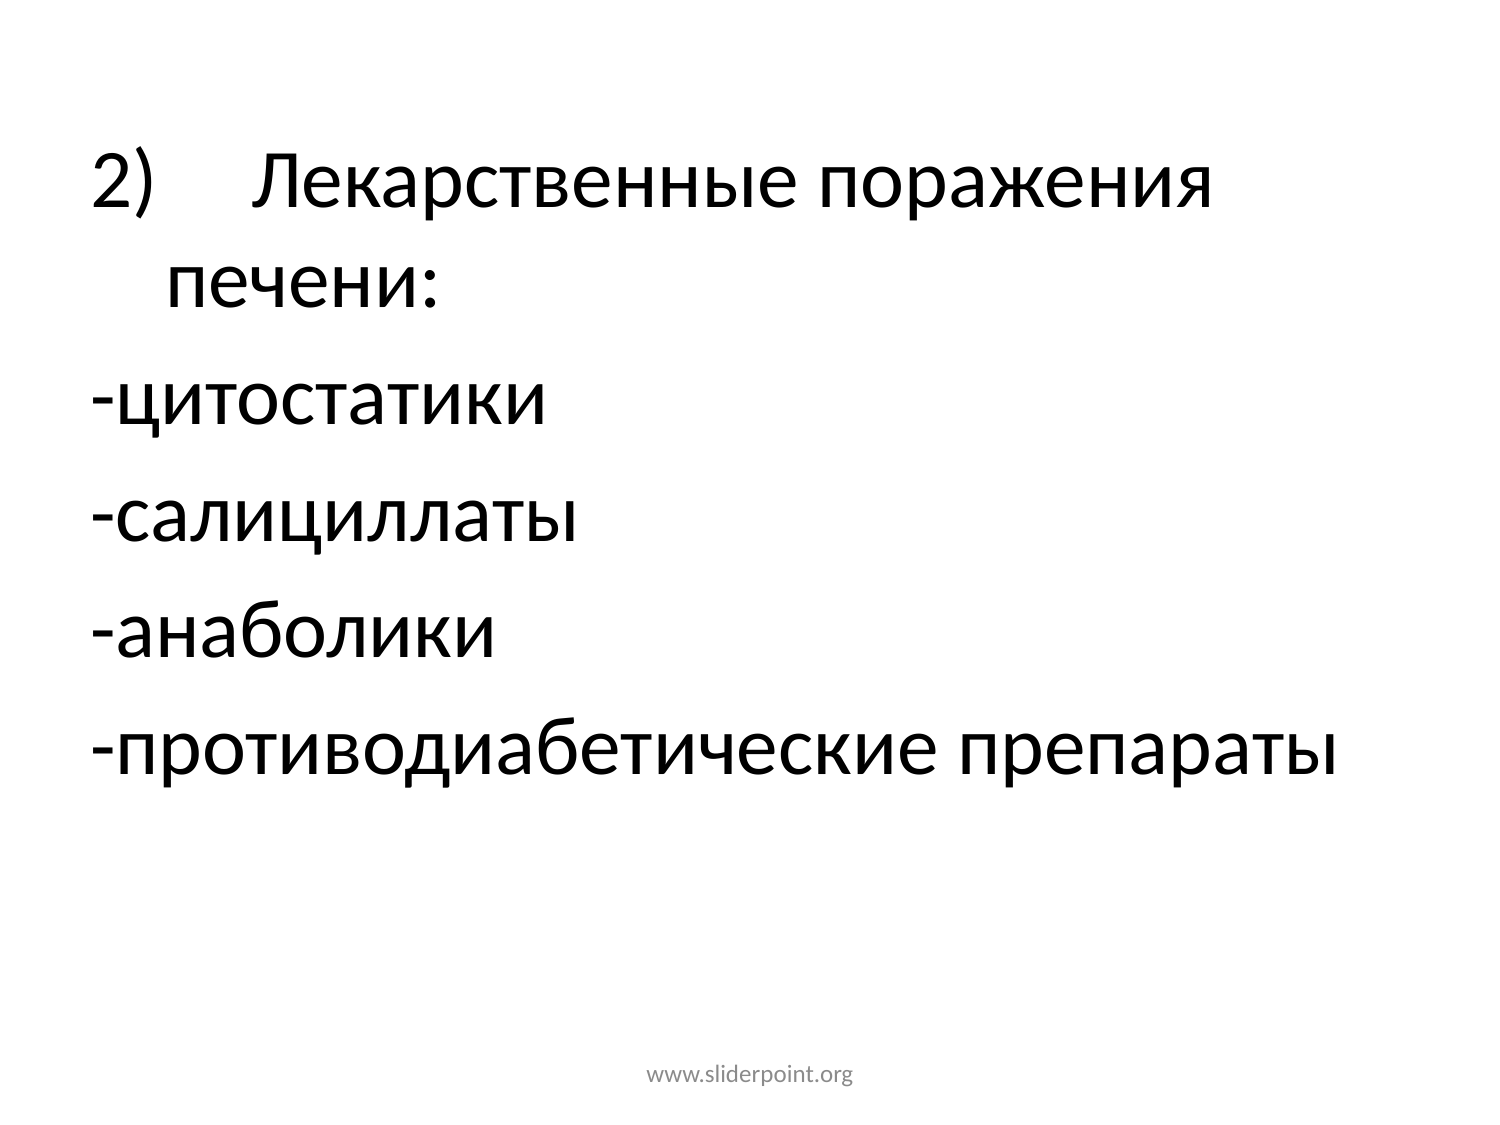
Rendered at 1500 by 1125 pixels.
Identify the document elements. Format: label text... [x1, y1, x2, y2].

footer www.sliderpoint.org [512, 1042, 988, 1103]
list 2) Лекарственные поражения печени: -цитостатики -салициллаты -анаболики -противодиабетические препараты [74, 116, 1426, 1006]
